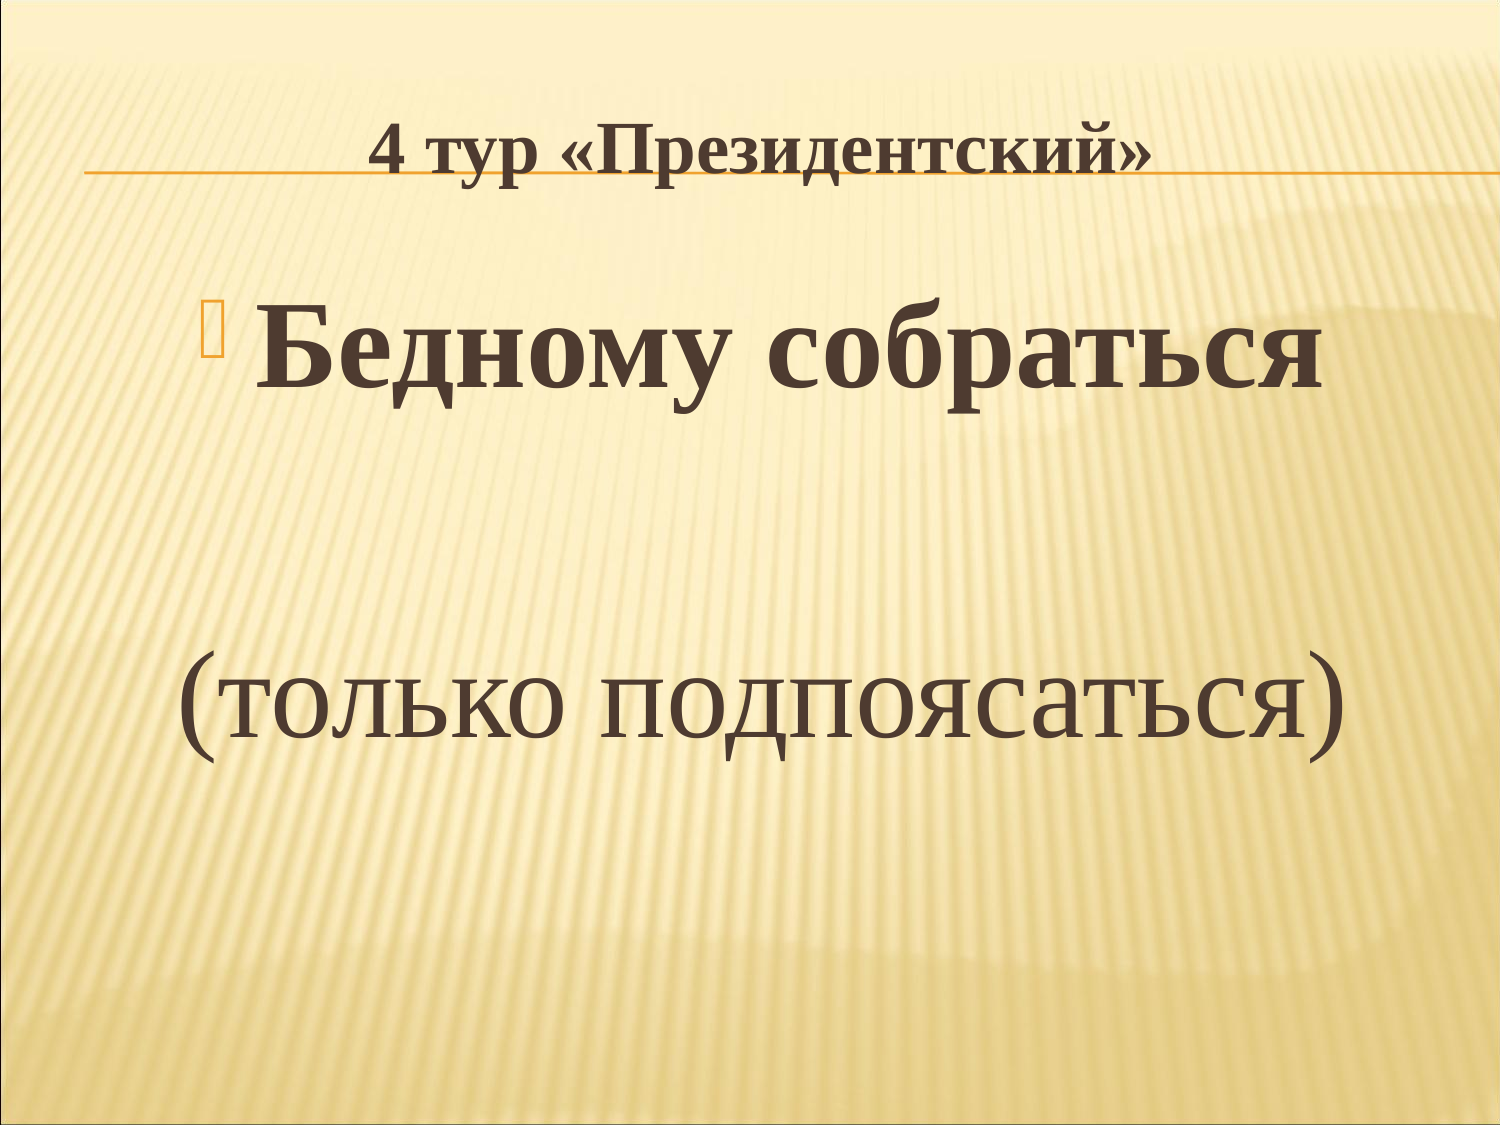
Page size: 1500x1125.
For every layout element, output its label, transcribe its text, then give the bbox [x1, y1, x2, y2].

picture [0, 0, 1500, 1125]
title 4 тур «Президентский» [350, 42, 1175, 246]
list Бедному собраться (только подпоясаться) [50, 254, 1475, 998]
